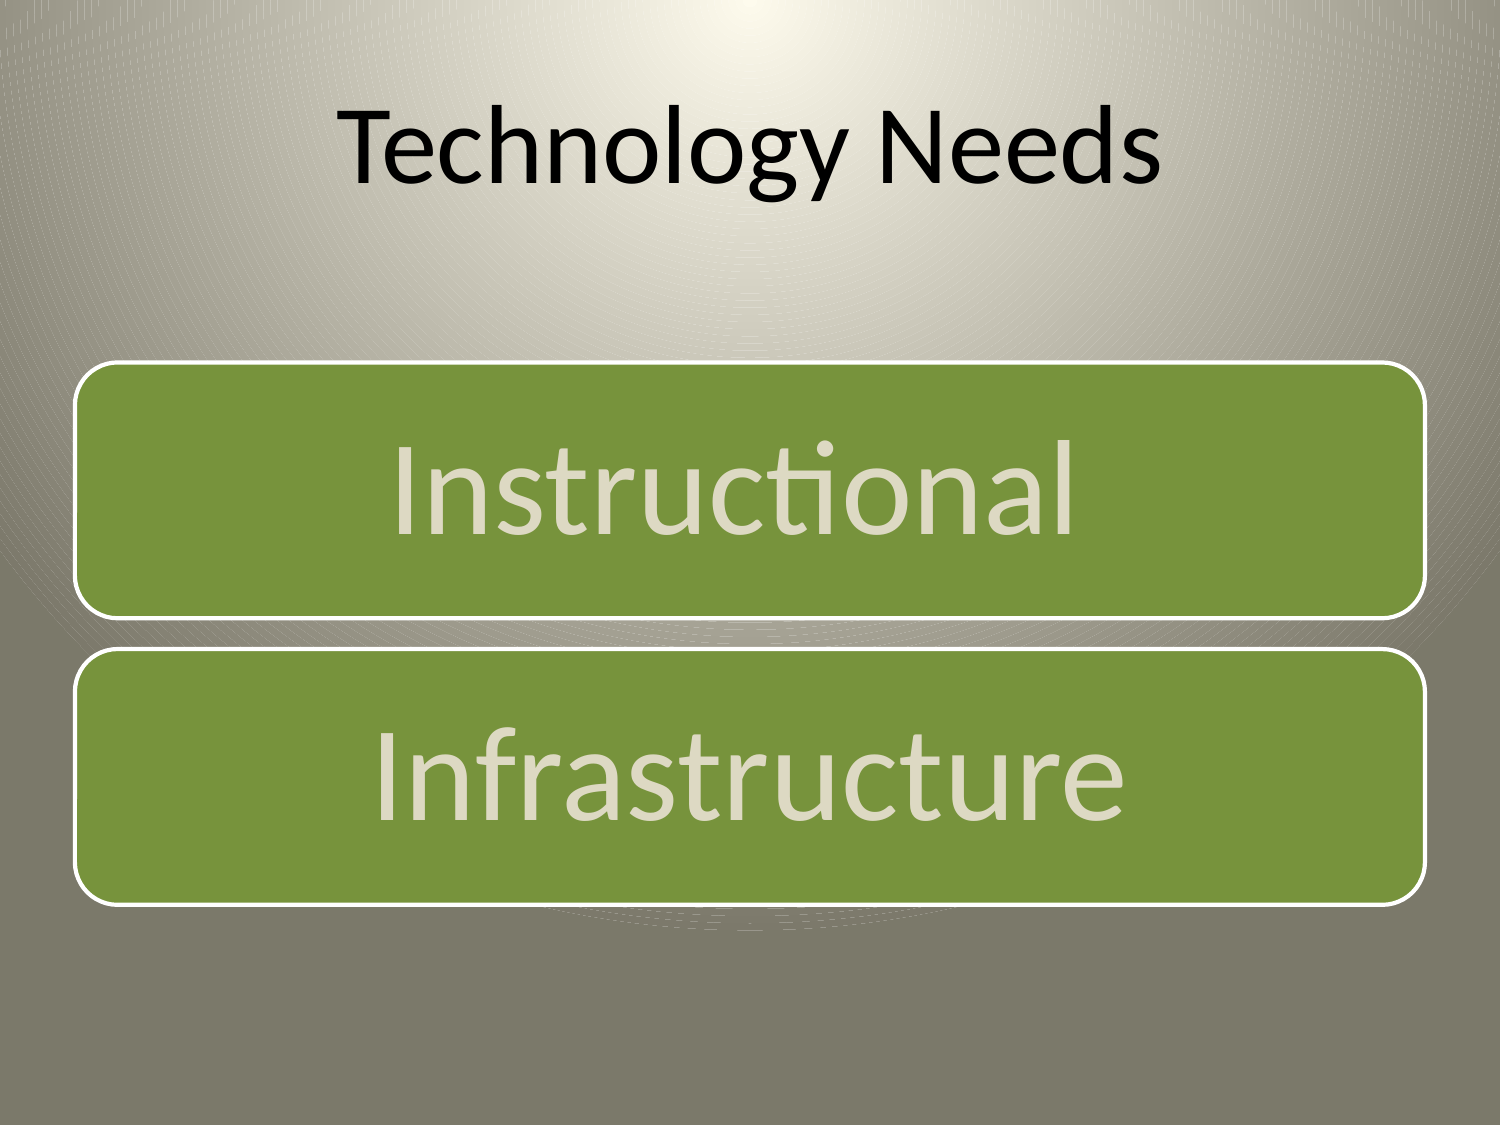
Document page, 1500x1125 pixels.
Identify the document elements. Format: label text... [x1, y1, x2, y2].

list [74, 262, 1426, 1006]
title Technology Needs [75, 45, 1425, 233]
